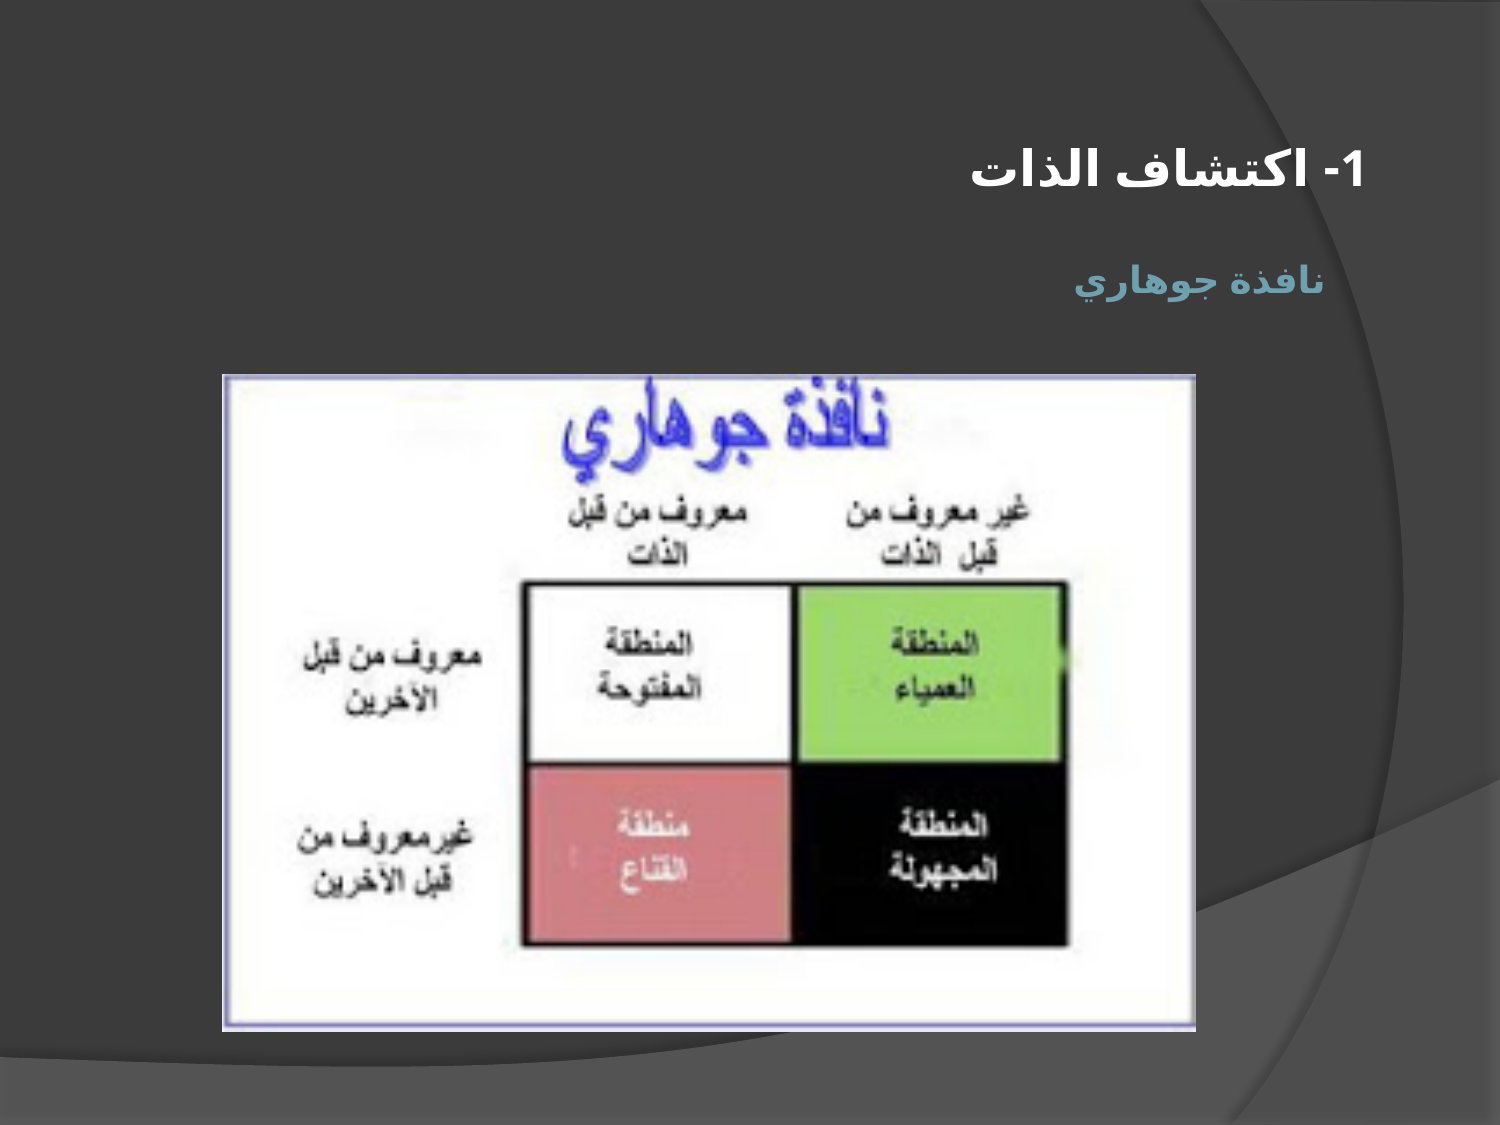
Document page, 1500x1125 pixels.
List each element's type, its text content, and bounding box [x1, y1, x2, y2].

list 1- اكتشاف الذات [925, 46, 1376, 197]
title نافذة جوهاري [808, 210, 1334, 331]
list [222, 374, 1196, 1032]
